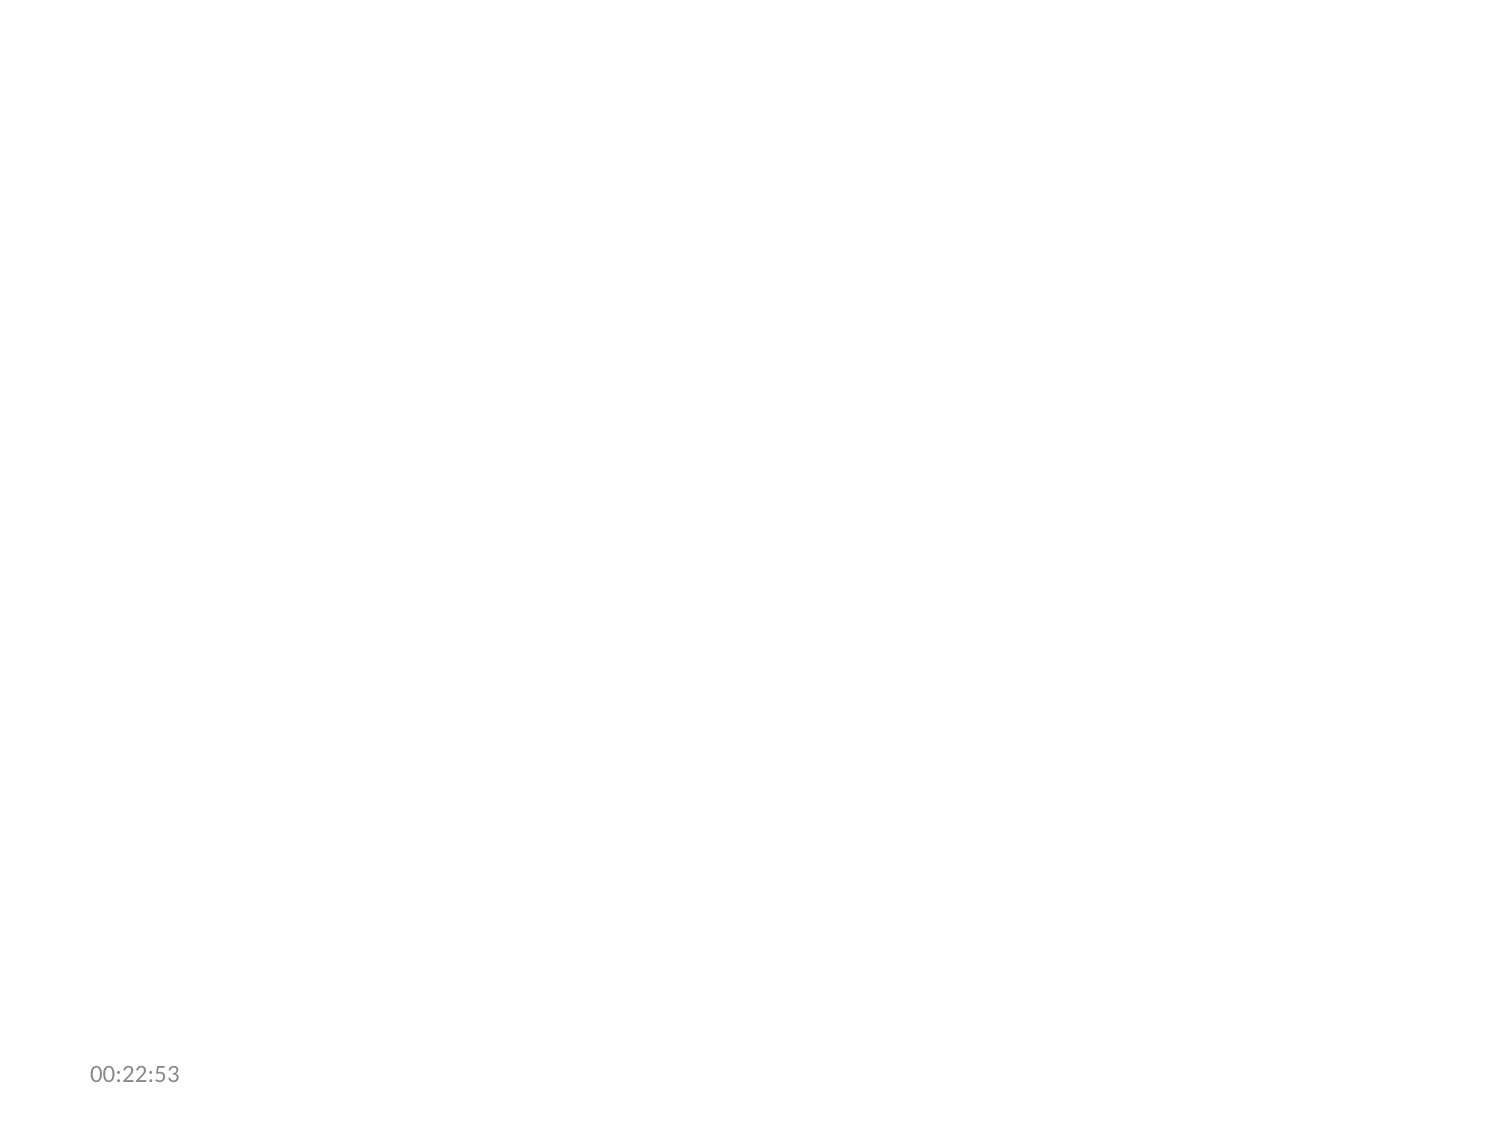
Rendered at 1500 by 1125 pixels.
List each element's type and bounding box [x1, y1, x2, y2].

slide_number [75, 1042, 425, 1103]
